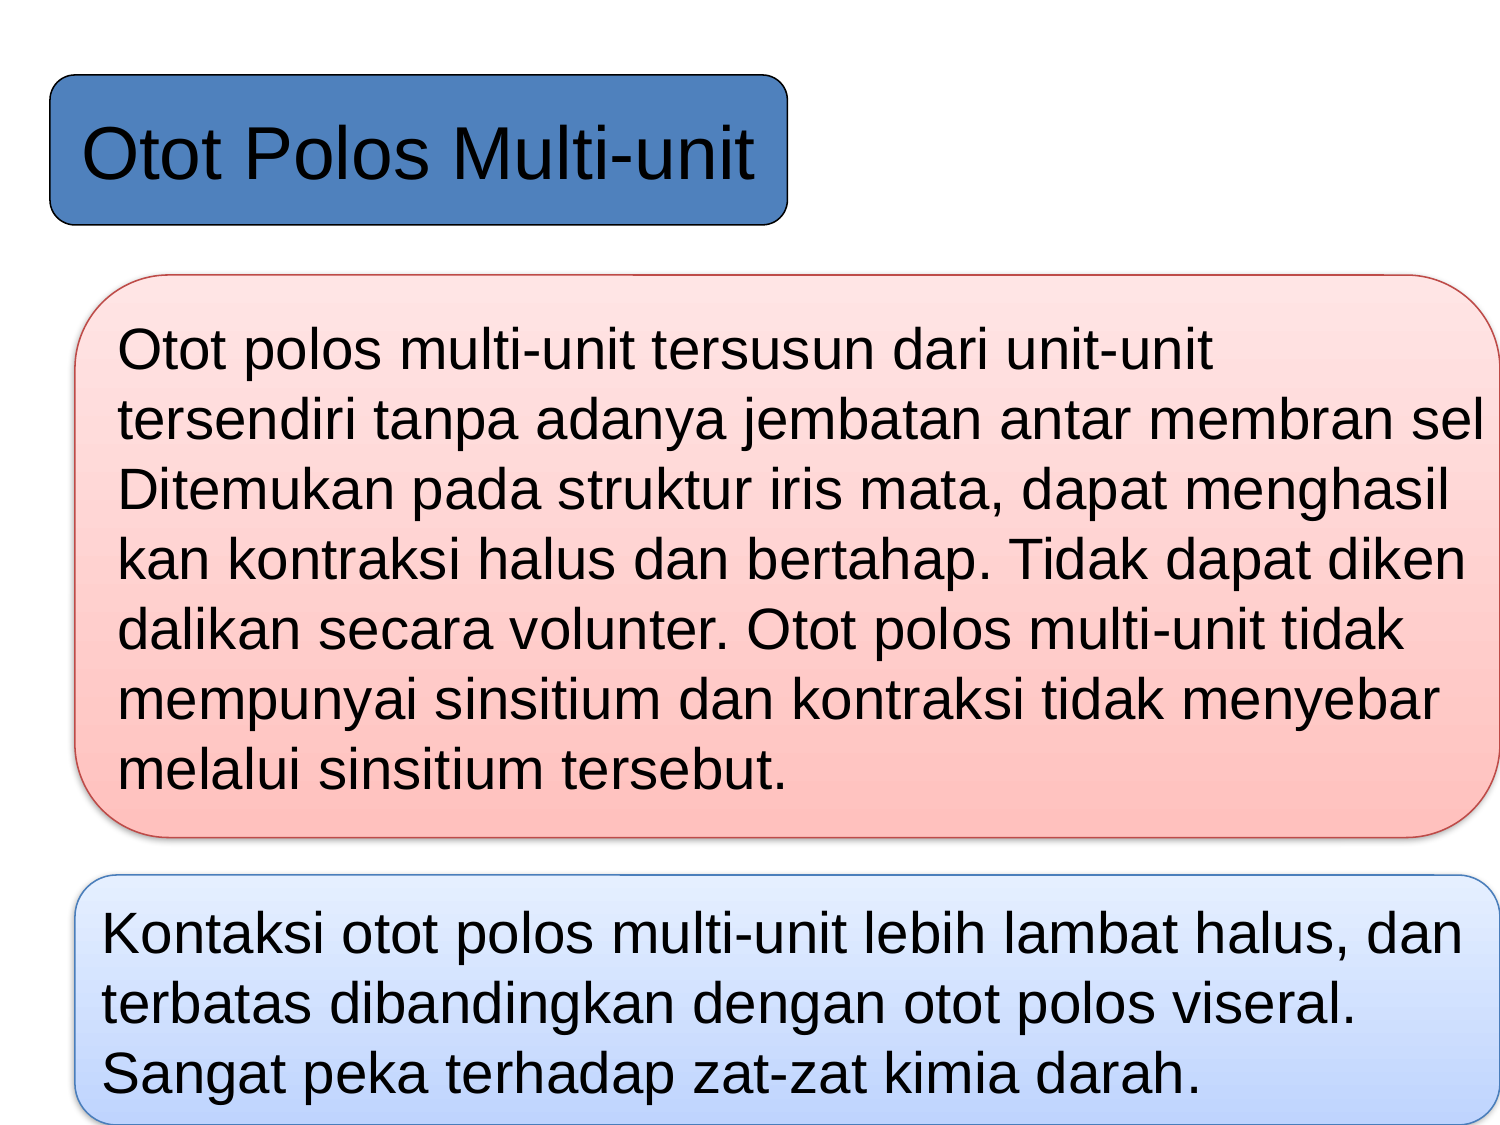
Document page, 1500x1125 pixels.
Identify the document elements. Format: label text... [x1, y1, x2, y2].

text_box Otot polos multi-unit tersusun dari unit-unit tersendiri tanpa adanya jembatan antar membran sel Ditemukan pada struktur iris mata, dapat menghasil kan kontraksi halus dan bertahap. Tidak dapat diken dalikan secara volunter. Otot polos multi-unit tidak mempunyai sinsitium dan kontraksi tidak menyebar melalui sinsitium tersebut. [74, 274, 1500, 839]
text_box Otot Polos Multi-unit [49, 74, 788, 225]
text_box Kontaksi otot polos multi-unit lebih lambat halus, dan terbatas dibandingkan dengan otot polos viseral. Sangat peka terhadap zat-zat kimia darah. [74, 874, 1500, 1125]
